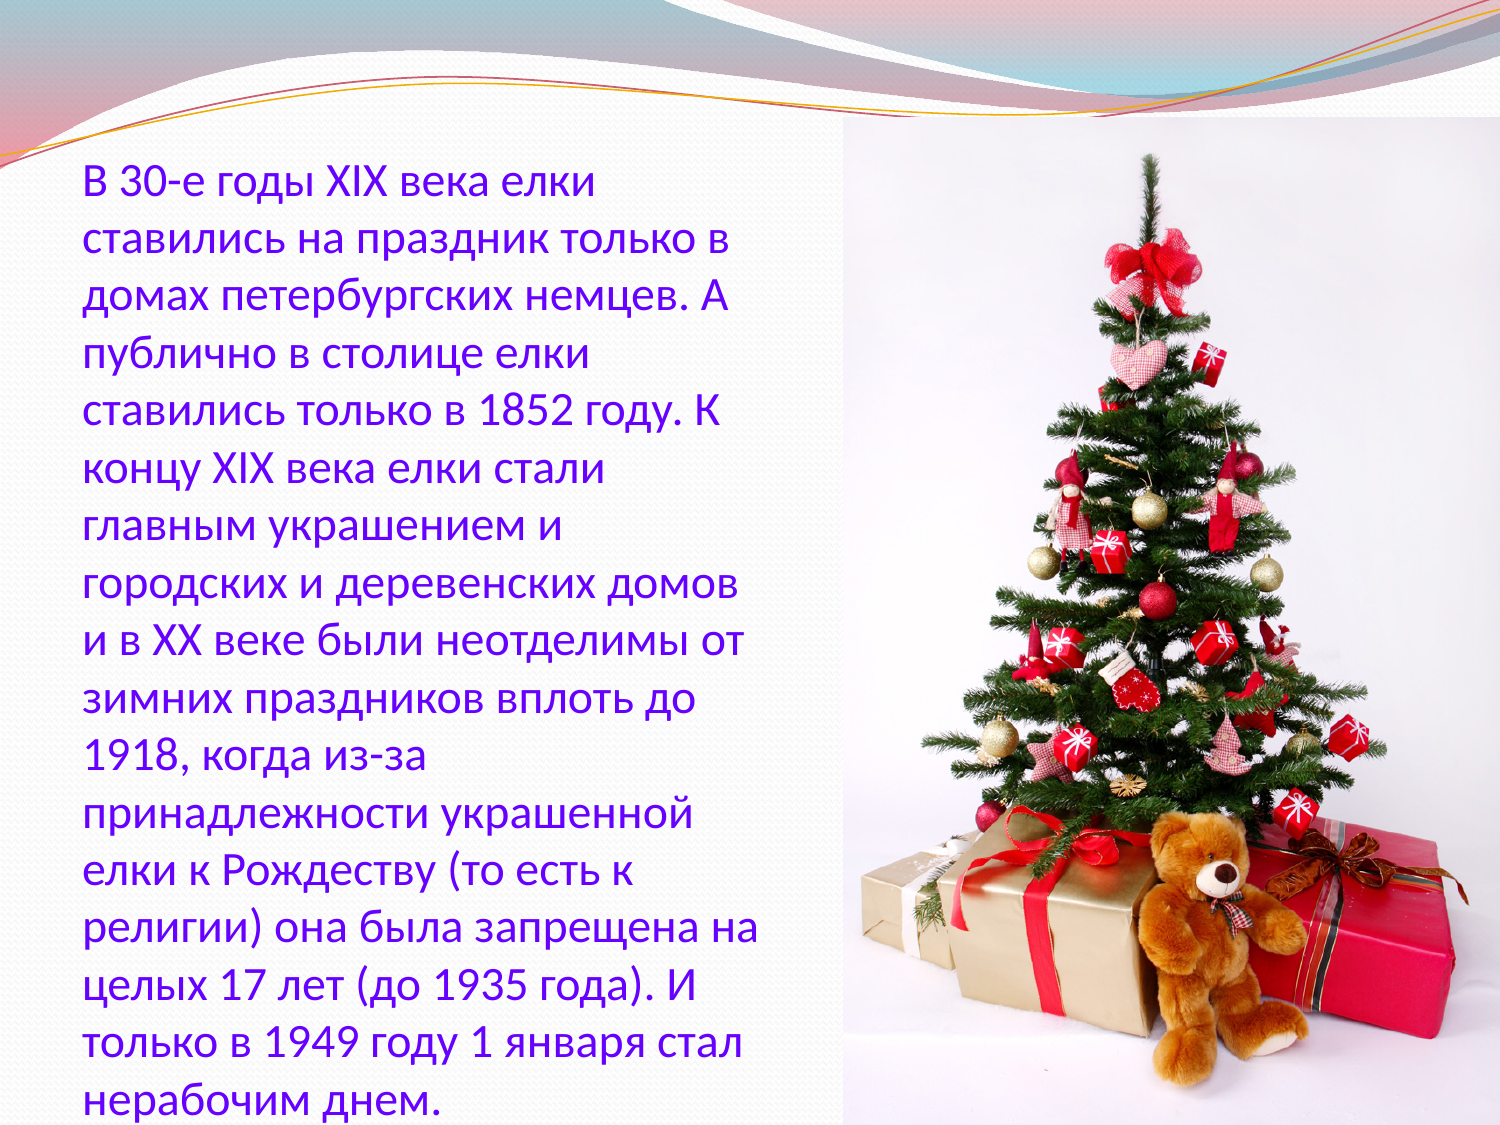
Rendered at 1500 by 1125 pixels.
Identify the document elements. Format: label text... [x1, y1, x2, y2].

picture [843, 116, 1500, 1125]
title В 30-е годы XIX века елки ставились на праздник только в домах петербургских немцев. А публично в столице елки ставились только в 1852 году. К концу XIX века елки стали главным украшением и городских и деревенских домов и в XX веке были неотделимы от зимних праздников вплоть до 1918, когда из-за принадлежности украшенной елки к Рождеству (то есть к религии) она была запрещена на целых 17 лет (до 1935 года). И только в 1949 году 1 января стал нерабочим днем. [82, 115, 769, 1125]
